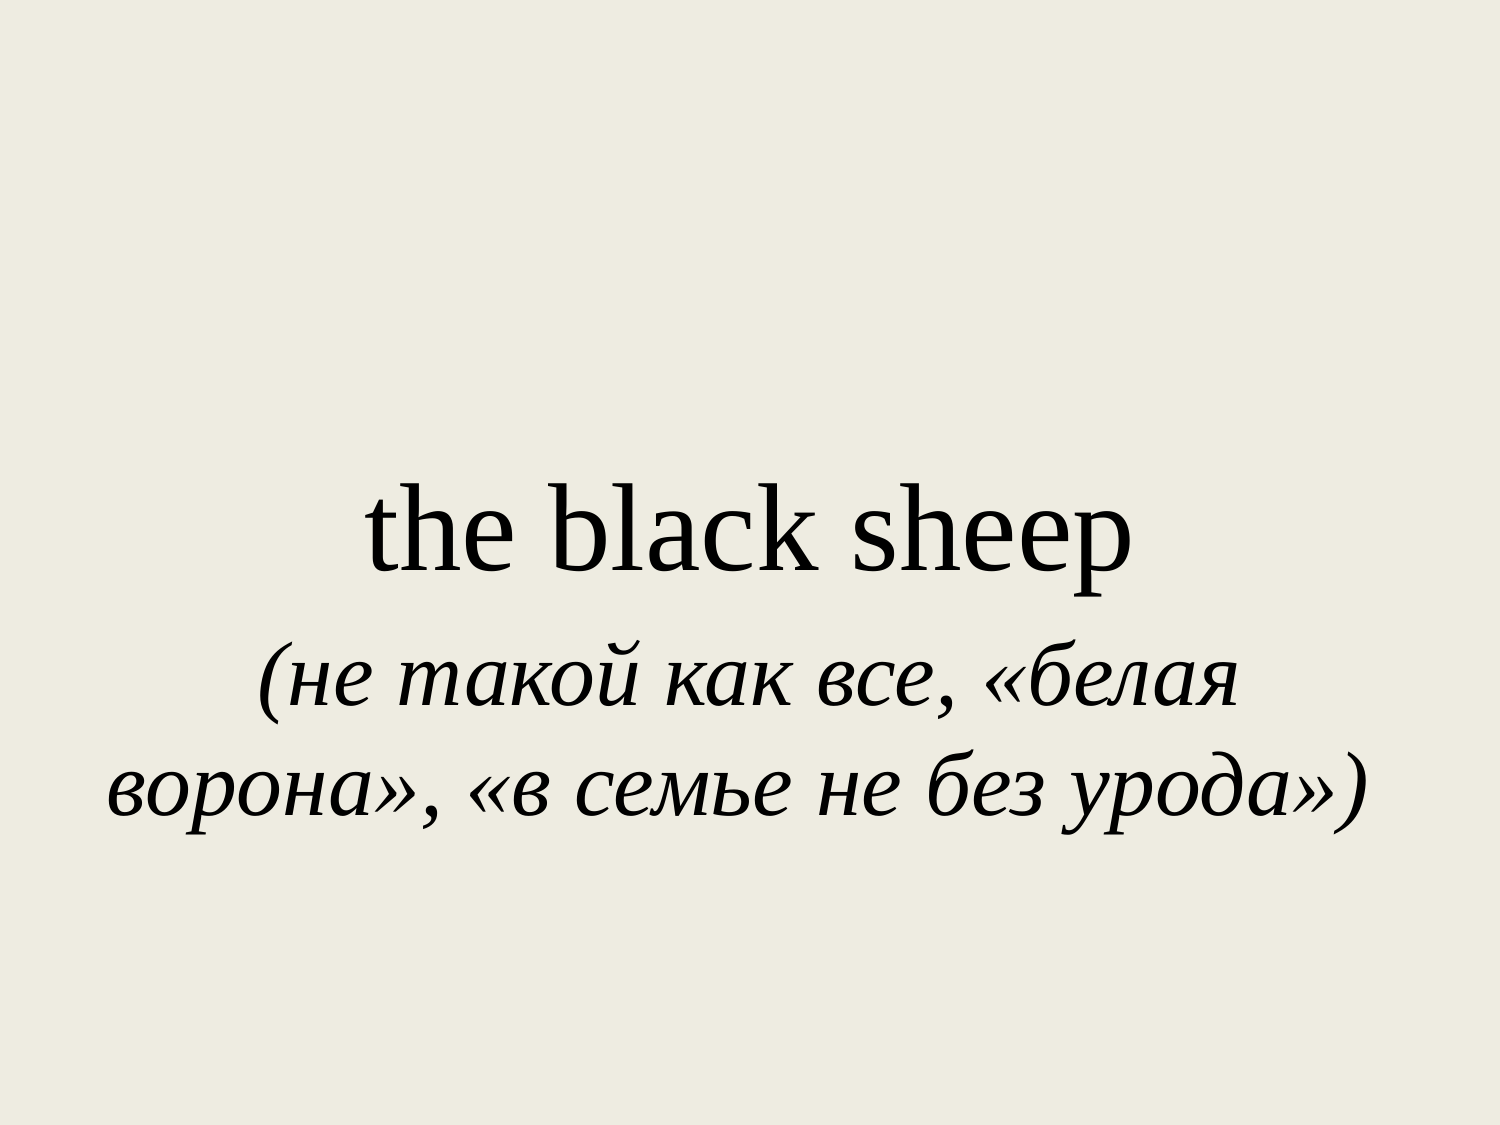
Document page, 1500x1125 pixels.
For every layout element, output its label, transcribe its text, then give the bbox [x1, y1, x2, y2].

list the black sheep (не такой как все, «белая ворона», «в семье не без урода») [75, 262, 1425, 1005]
